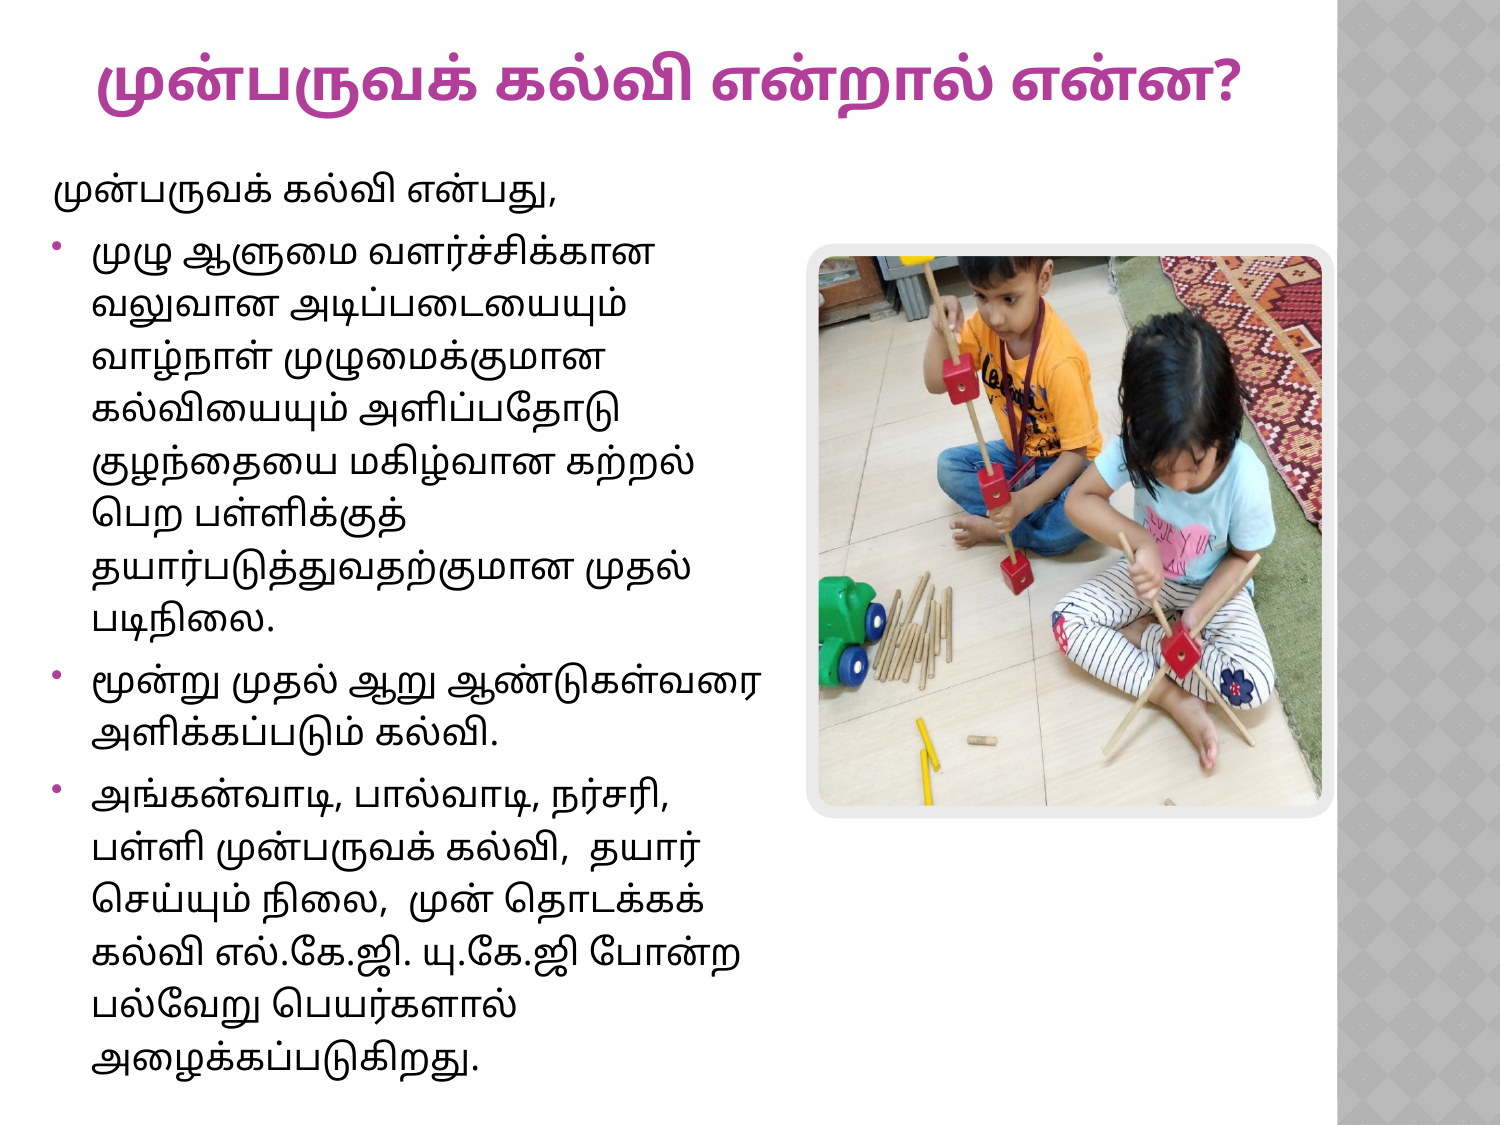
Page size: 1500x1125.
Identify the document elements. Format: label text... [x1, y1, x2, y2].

list முன்பருவக் கல்வி என்பது, முழு ஆளுமை வளர்ச்சிக்கான வலுவான அடிப்படையையும் வாழ்நாள் முழுமைக்குமான கல்வியையும் அளிப்பதோடு குழந்தையை மகிழ்வான கற்றல் பெற பள்ளிக்குத் தயார்படுத்துவதற்குமான முதல் படிநிலை. மூன்று முதல் ஆறு ஆண்டுகள்வரை அளிக்கப்படும் கல்வி. அங்கன்வாடி, பால்வாடி, நர்சரி, பள்ளி முன்பருவக் கல்வி, தயார் செய்யும் நிலை, முன் தொடக்கக் கல்வி எல்.கே.ஜி. யு.கே.ஜி போன்ற பல்வேறு பெயர்களால் அழைக்கப்படுகிறது. [37, 149, 788, 1088]
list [811, 249, 1329, 813]
title முன்பருவக் கல்வி என்றால் என்ன? [75, 0, 1263, 113]
